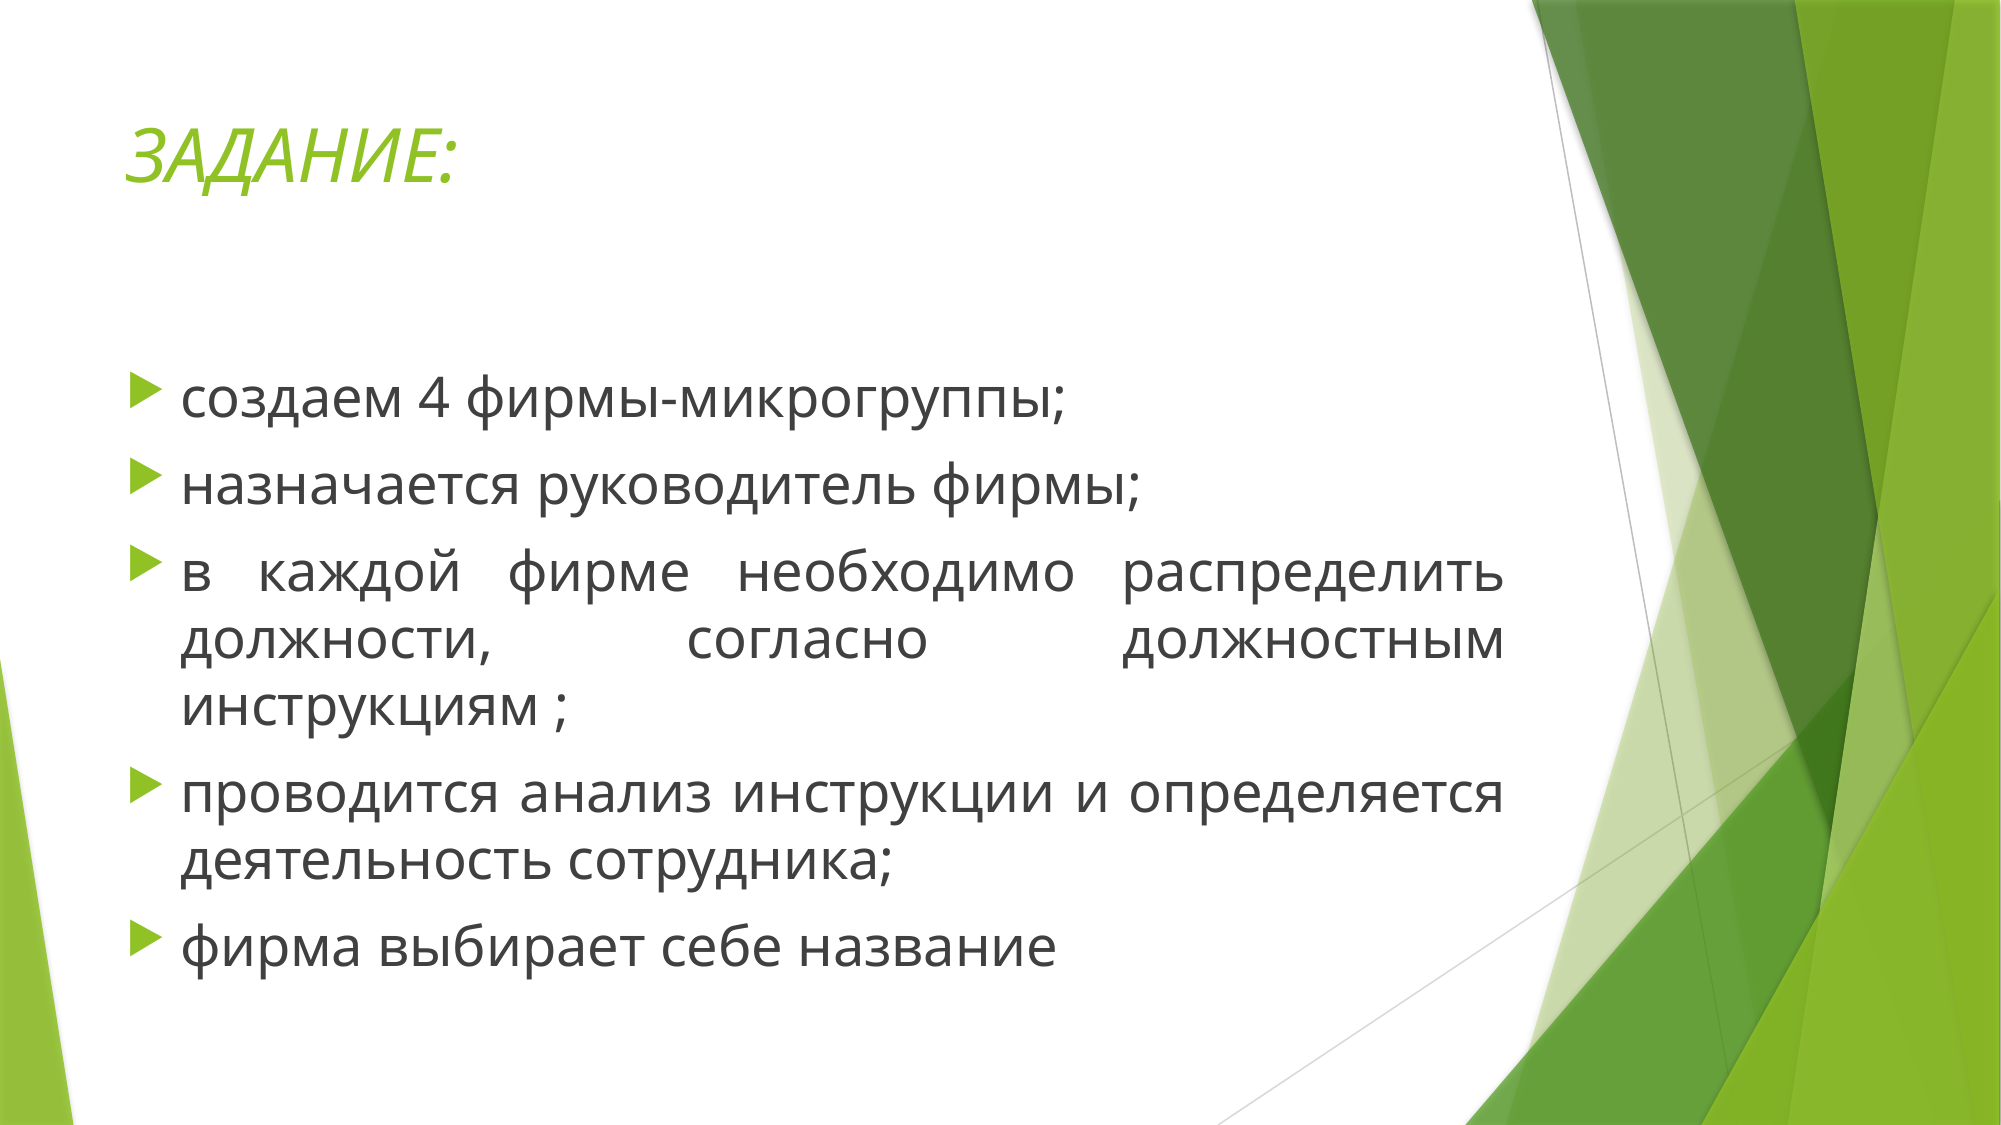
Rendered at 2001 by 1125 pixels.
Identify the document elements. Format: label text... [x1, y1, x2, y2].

list создаем 4 фирмы-микрогруппы; назначается руководитель фирмы; в каждой фирме необходимо распределить должности, согласно должностным инструкциям ; проводится анализ инструкции и определяется деятельность сотрудника; фирма выбирает себе название [111, 354, 1522, 992]
title ЗАДАНИЕ: [111, 99, 1522, 317]
